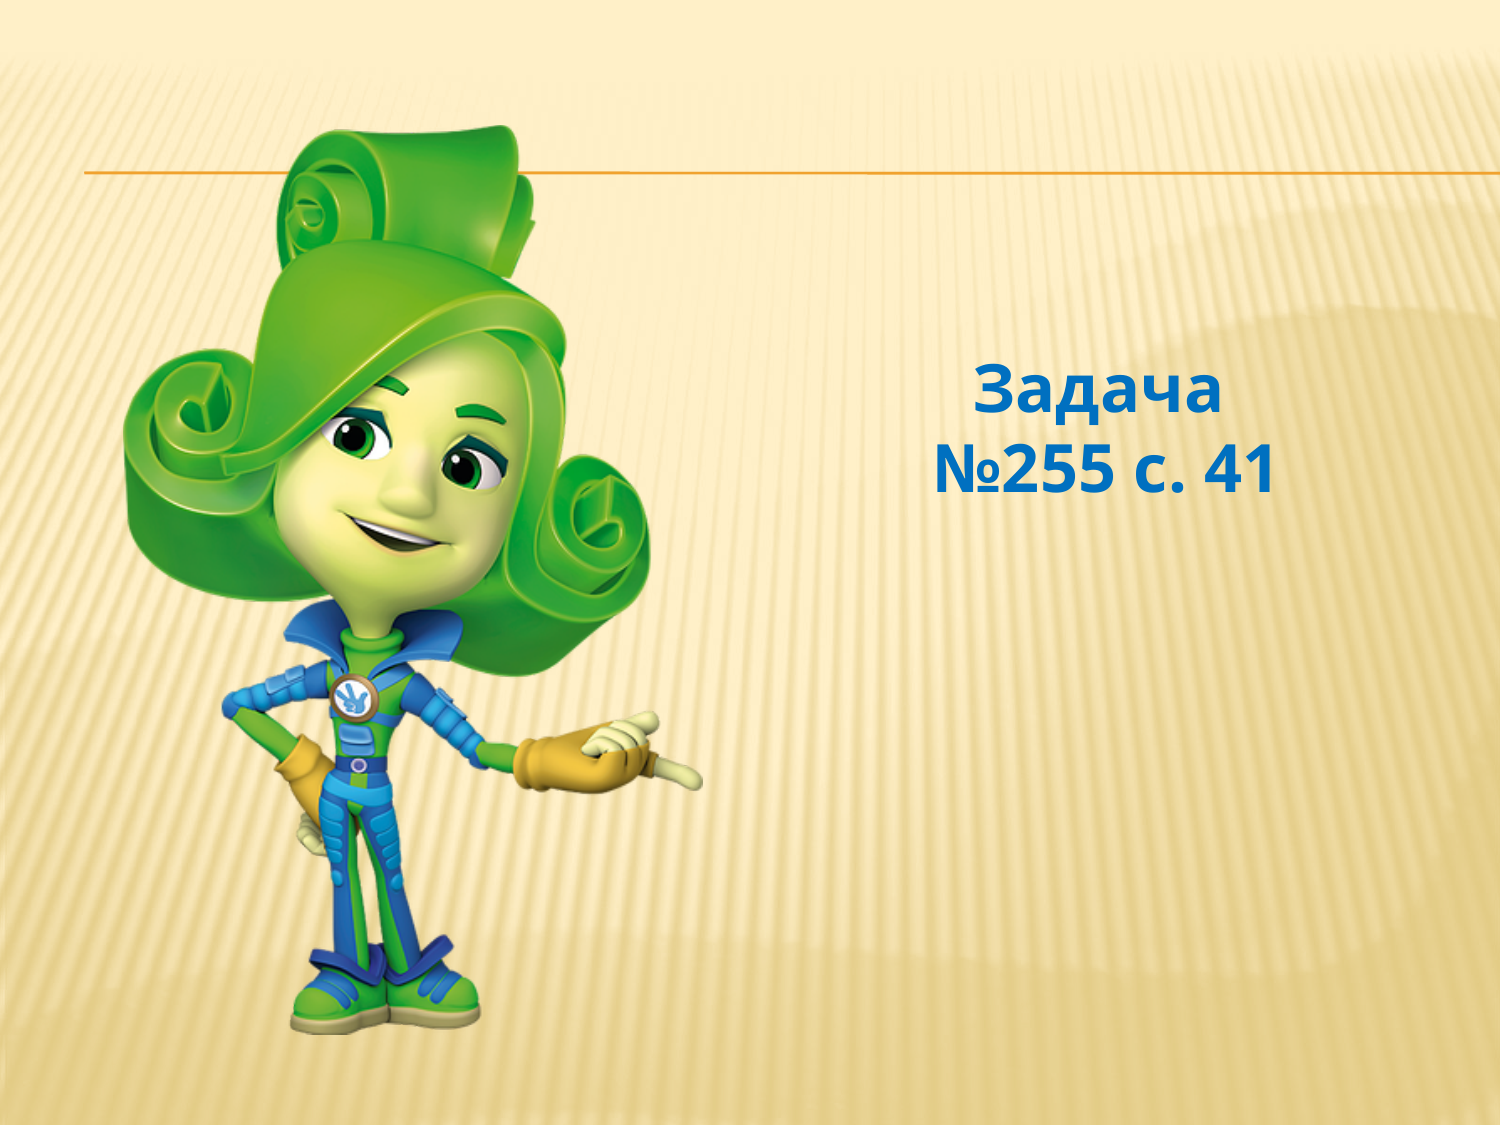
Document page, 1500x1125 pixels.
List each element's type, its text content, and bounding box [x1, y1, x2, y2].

text_box Задача №255 с. 41 [761, 338, 1436, 513]
picture [123, 125, 703, 1036]
